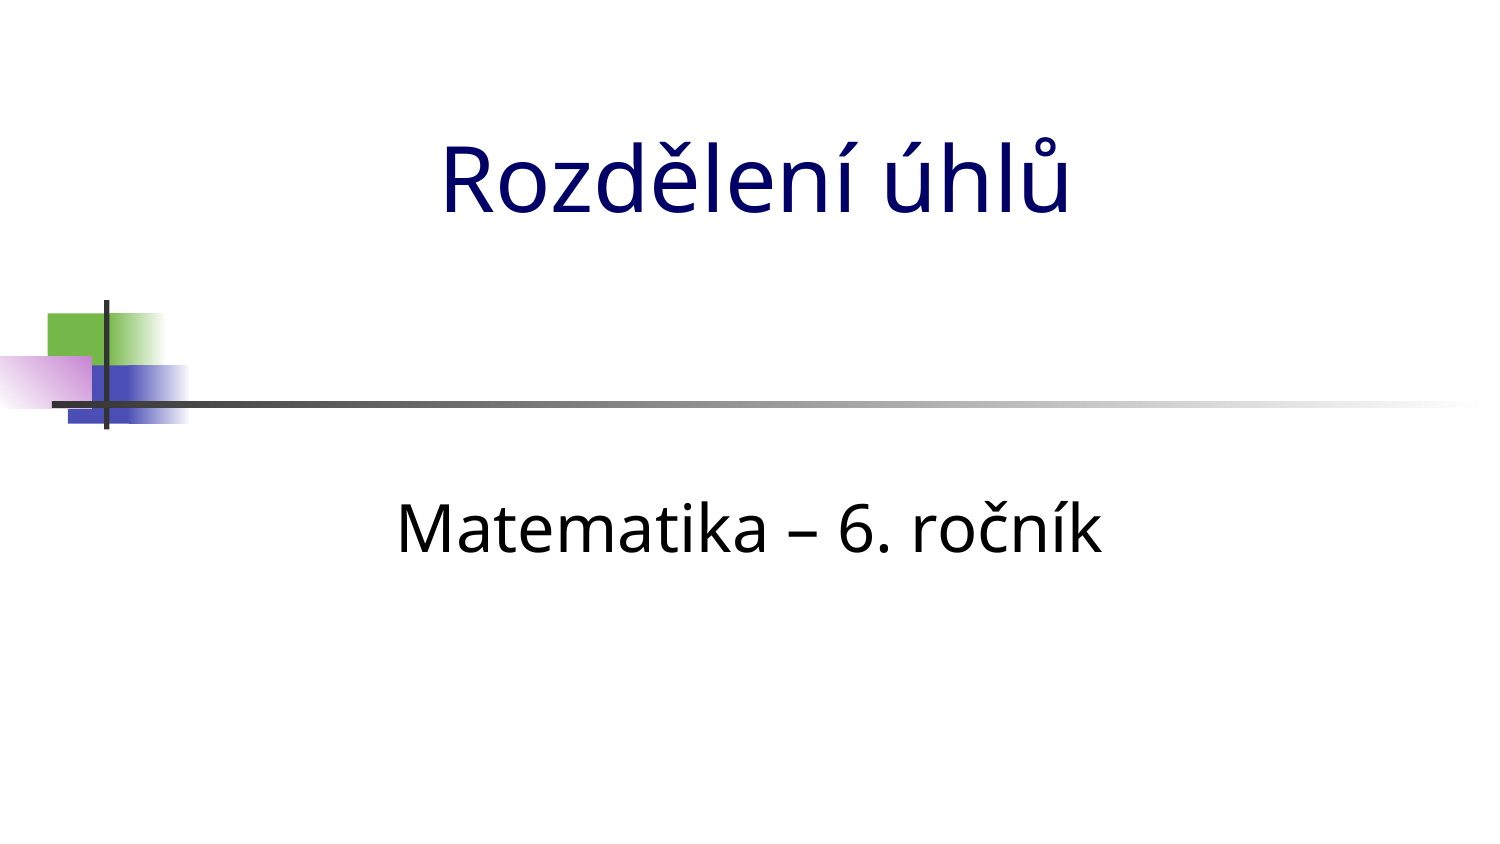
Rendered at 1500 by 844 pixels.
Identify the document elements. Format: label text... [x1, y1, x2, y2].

title Rozdělení úhlů [88, 90, 1427, 239]
subtitle Matematika – 6. ročník [224, 477, 1276, 576]
